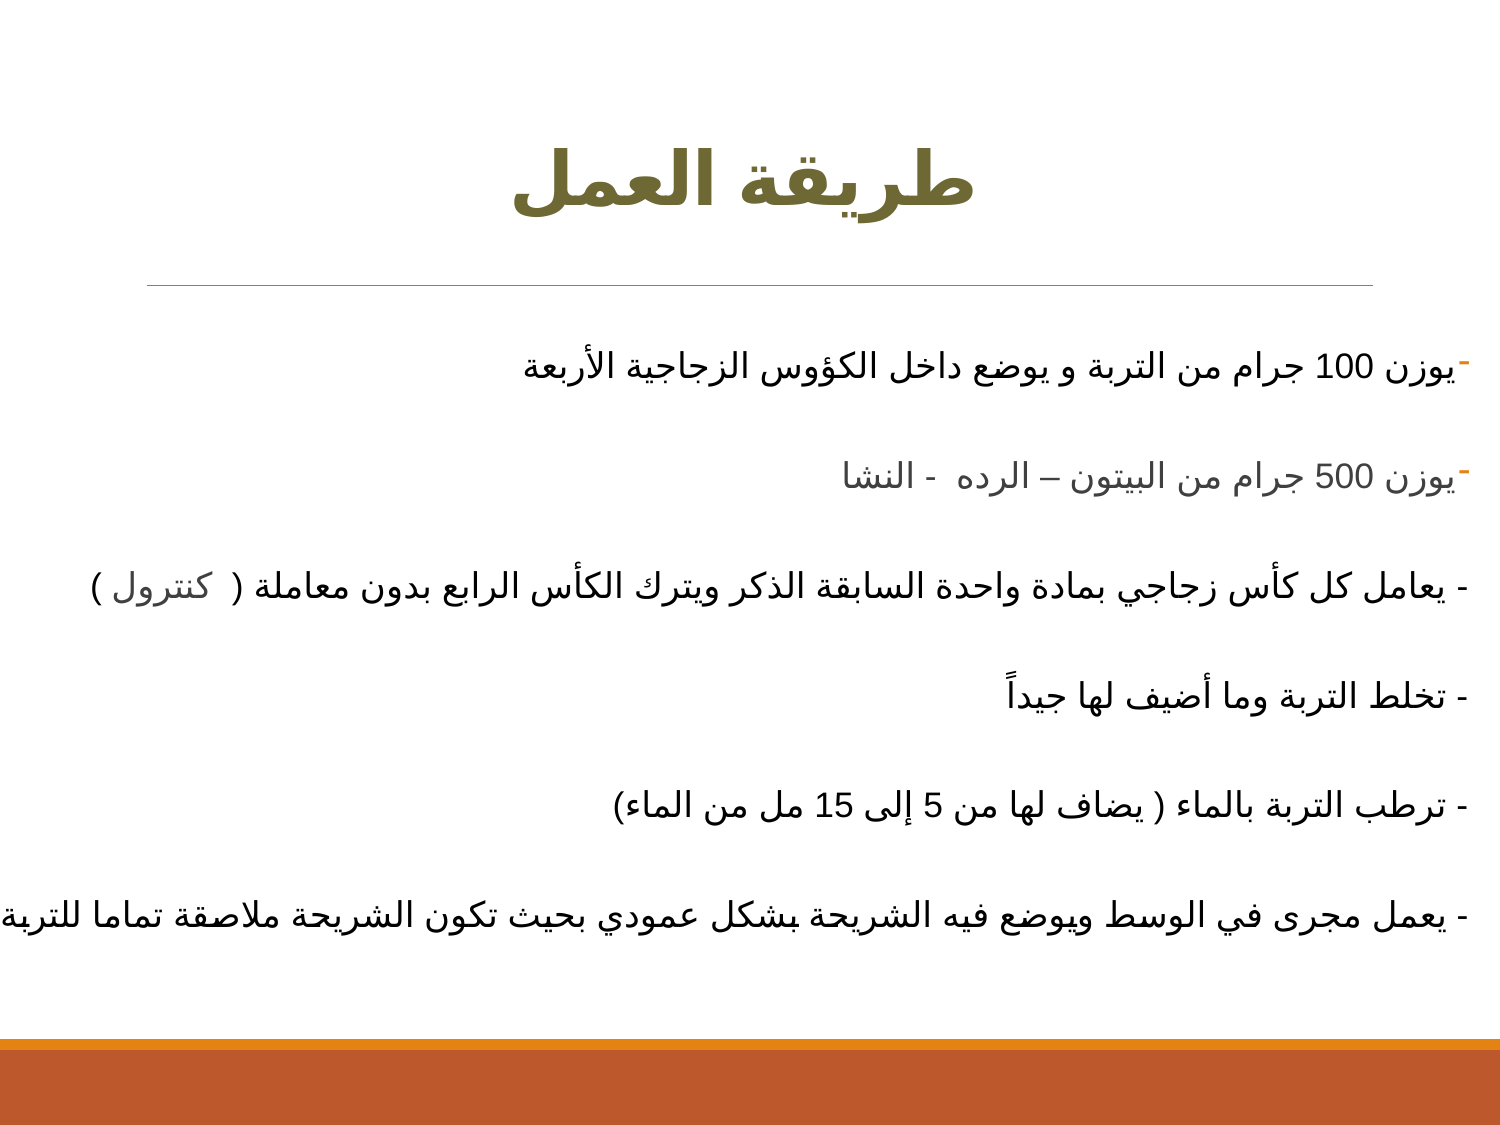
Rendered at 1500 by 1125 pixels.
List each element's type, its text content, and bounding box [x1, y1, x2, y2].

title طريقة العمل [130, 40, 1356, 229]
list يوزن 100 جرام من التربة و يوضع داخل الكؤوس الزجاجية الأربعة يوزن 500 جرام من البيتون – الرده - النشا - يعامل كل كأس زجاجي بمادة واحدة السابقة الذكر ويترك الكأس الرابع بدون معاملة ( كنترول ) - تخلط التربة وما أضيف لها جيداً - ترطب التربة بالماء ( يضاف لها من 5 إلى 15 مل من الماء) - يعمل مجرى في الوسط ويوضع فيه الشريحة بشكل عمودي بحيث تكون الشريحة ملاصقة تماما للتربة [0, 293, 1469, 1036]
